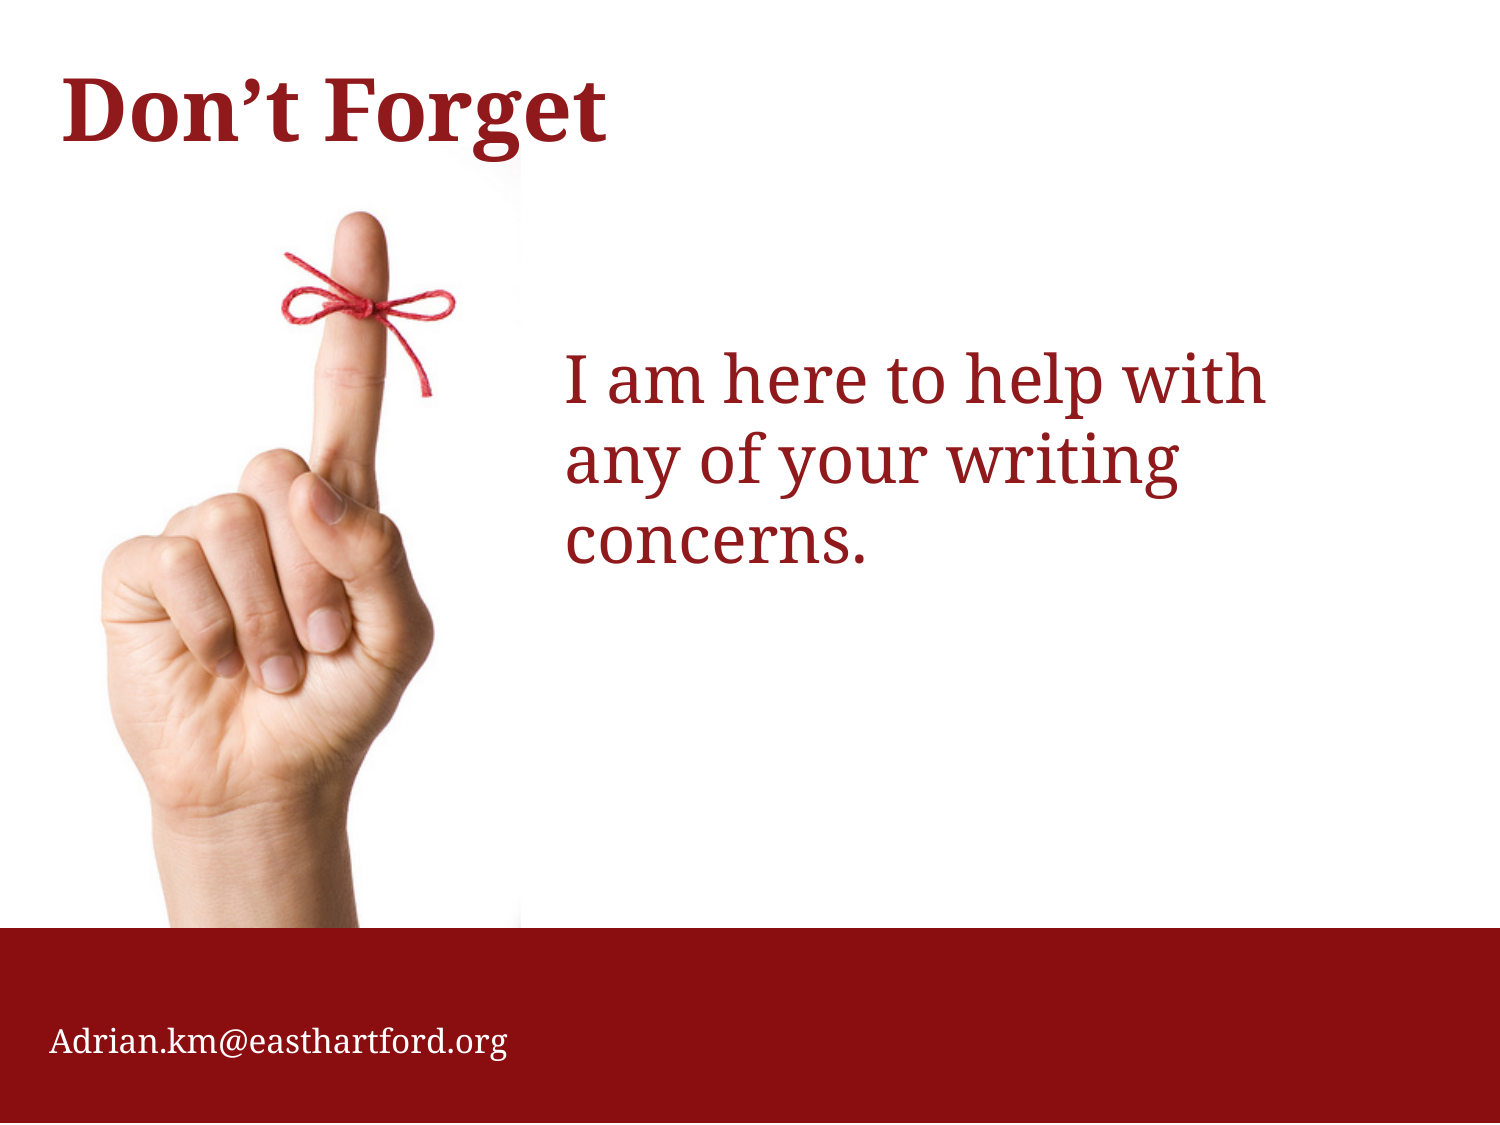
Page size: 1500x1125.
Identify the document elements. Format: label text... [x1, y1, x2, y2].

text_box Adrian.km@easthartford.org [34, 1012, 1000, 1093]
picture [0, 146, 521, 929]
text_box Don’t Forget [46, 46, 657, 212]
text_box [0, 928, 1500, 1123]
text_box I am here to help with any of your writing concerns. [549, 329, 1469, 715]
